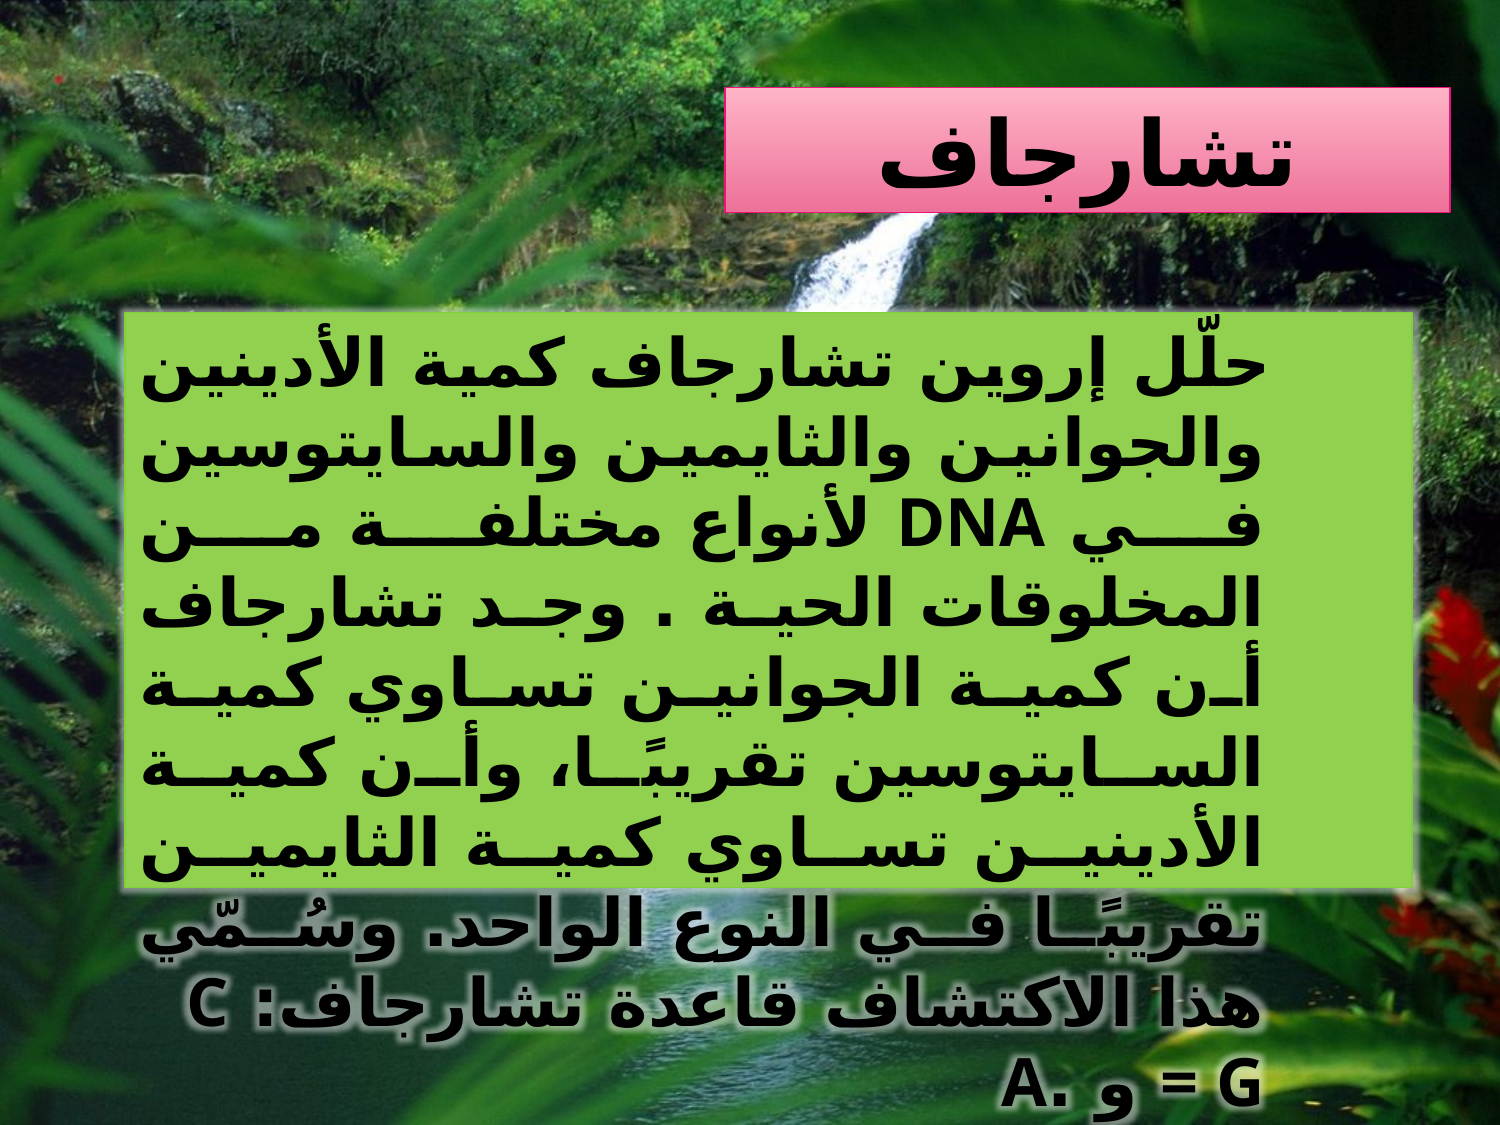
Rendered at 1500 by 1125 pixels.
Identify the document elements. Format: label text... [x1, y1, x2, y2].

title تشارجاف [724, 87, 1451, 213]
text_box حلّل إروين تشارجاف كمية الأدينين والجوانين والثايمين والسايتوسين في DNA لأنواع مختلفة من المخلوقات الحية . وجد تشارجاف أن كمية الجوانين تساوي كمية السايتوسين تقريبًا، وأن كمية الأدينين تساوي كمية الثايمين تقريبًا في النوع الواحد. وسُمّي هذا الاكتشاف قاعدة تشارجاف: C = G و .A [124, 312, 1413, 888]
picture [0, 0, 1500, 1125]
